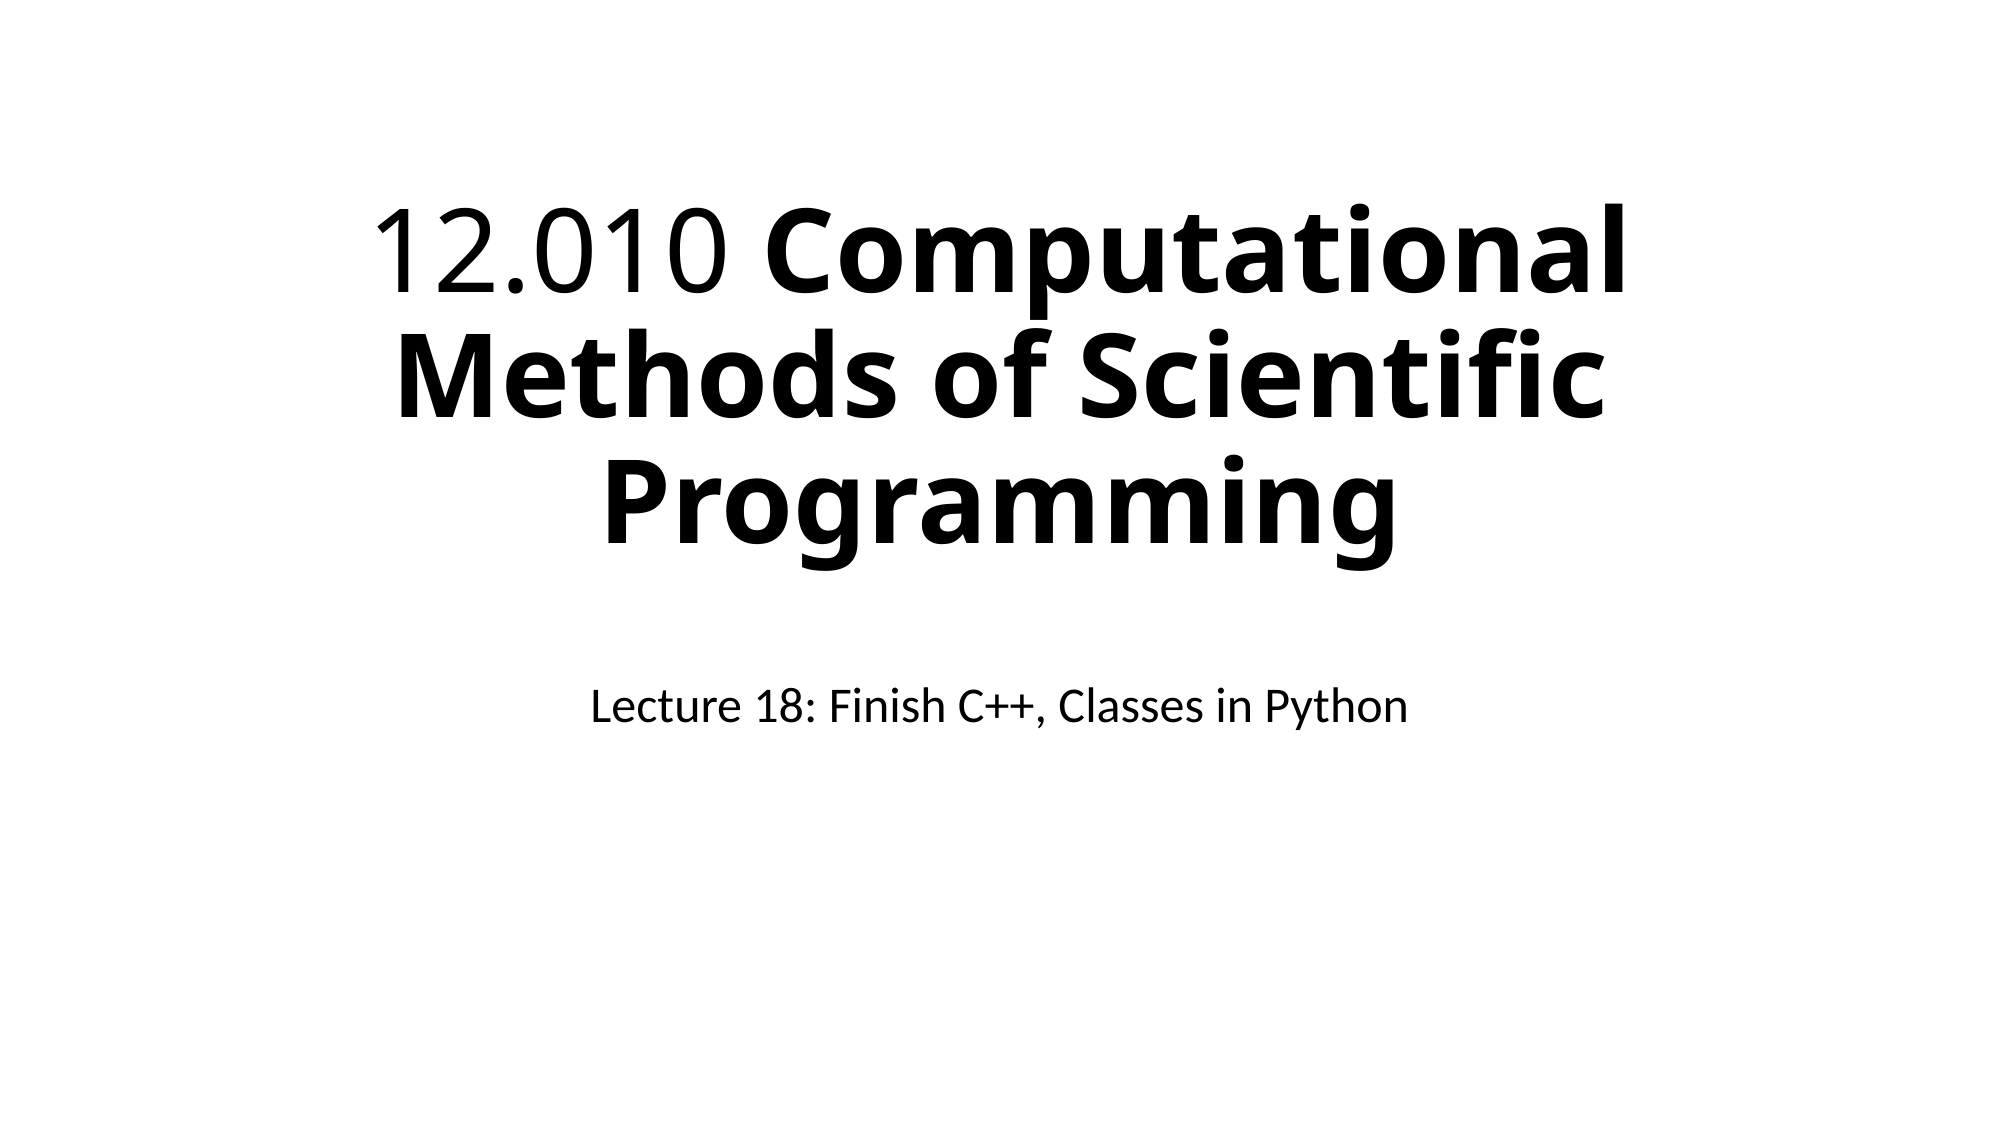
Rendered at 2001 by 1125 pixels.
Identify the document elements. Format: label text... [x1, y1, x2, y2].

title 12.010 Computational Methods of Scientific Programming [249, 184, 1750, 576]
subtitle Lecture 18: Finish C++, Classes in Python [249, 590, 1750, 863]
